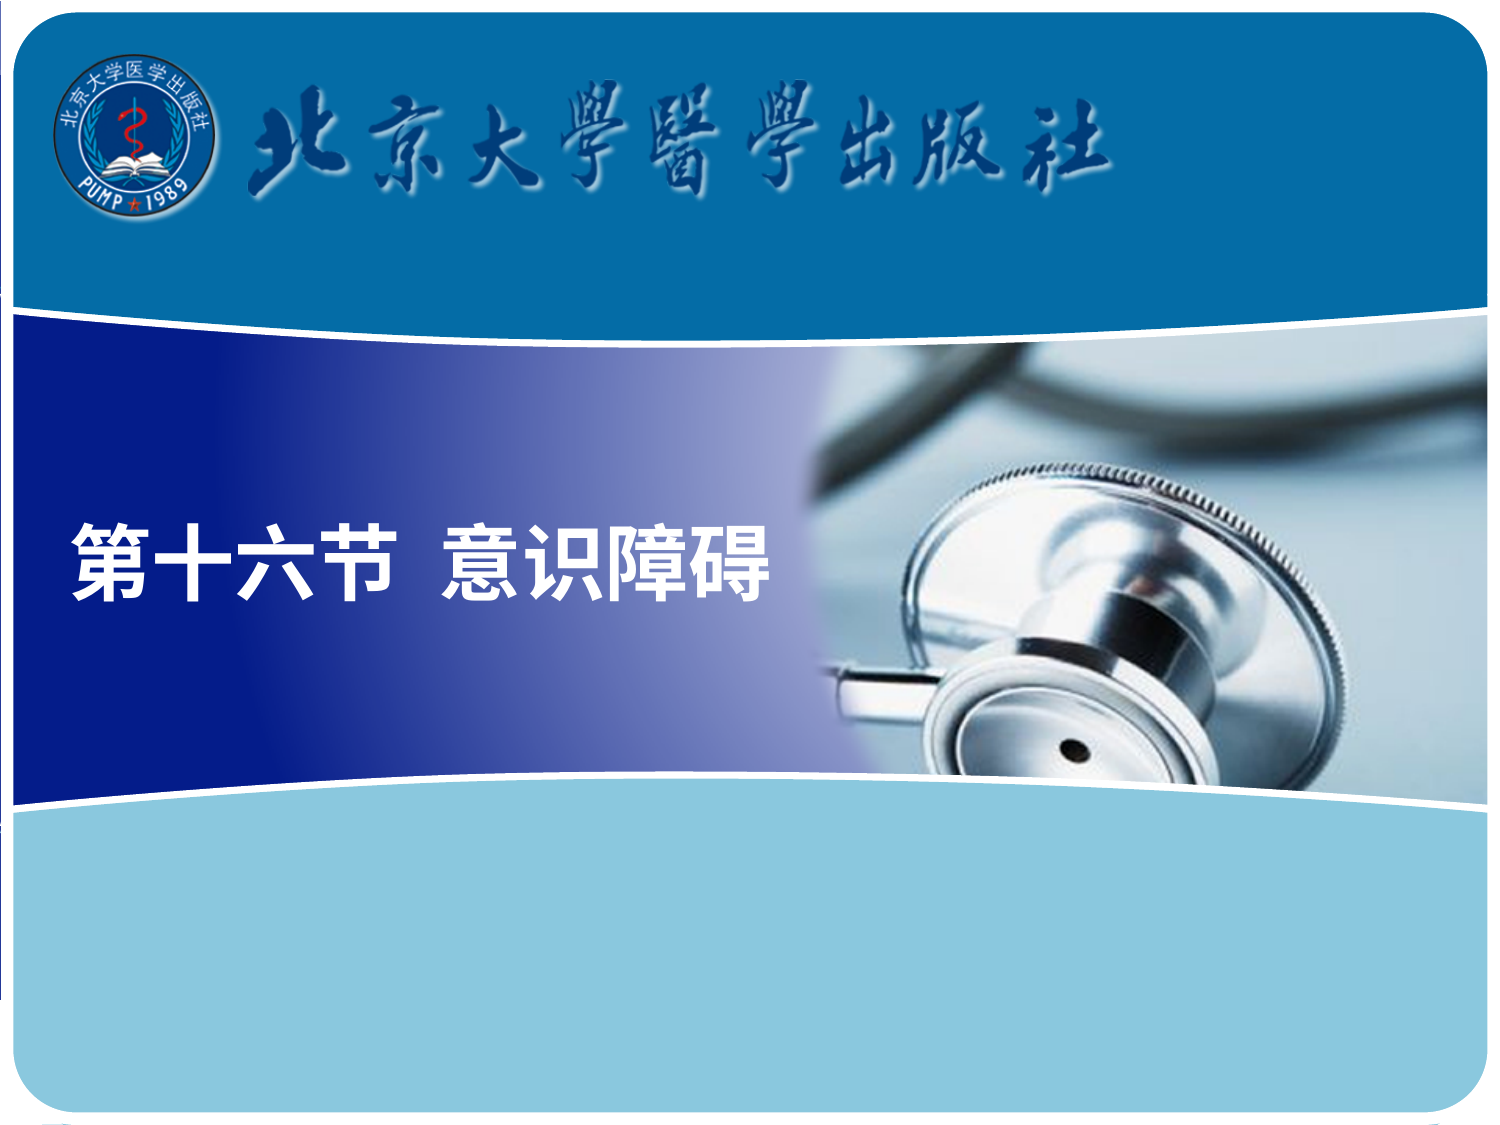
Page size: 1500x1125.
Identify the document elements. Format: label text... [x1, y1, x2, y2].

picture [14, 315, 1487, 805]
title 第十六节 意识障碍 [52, 373, 904, 749]
picture [53, 54, 1117, 225]
